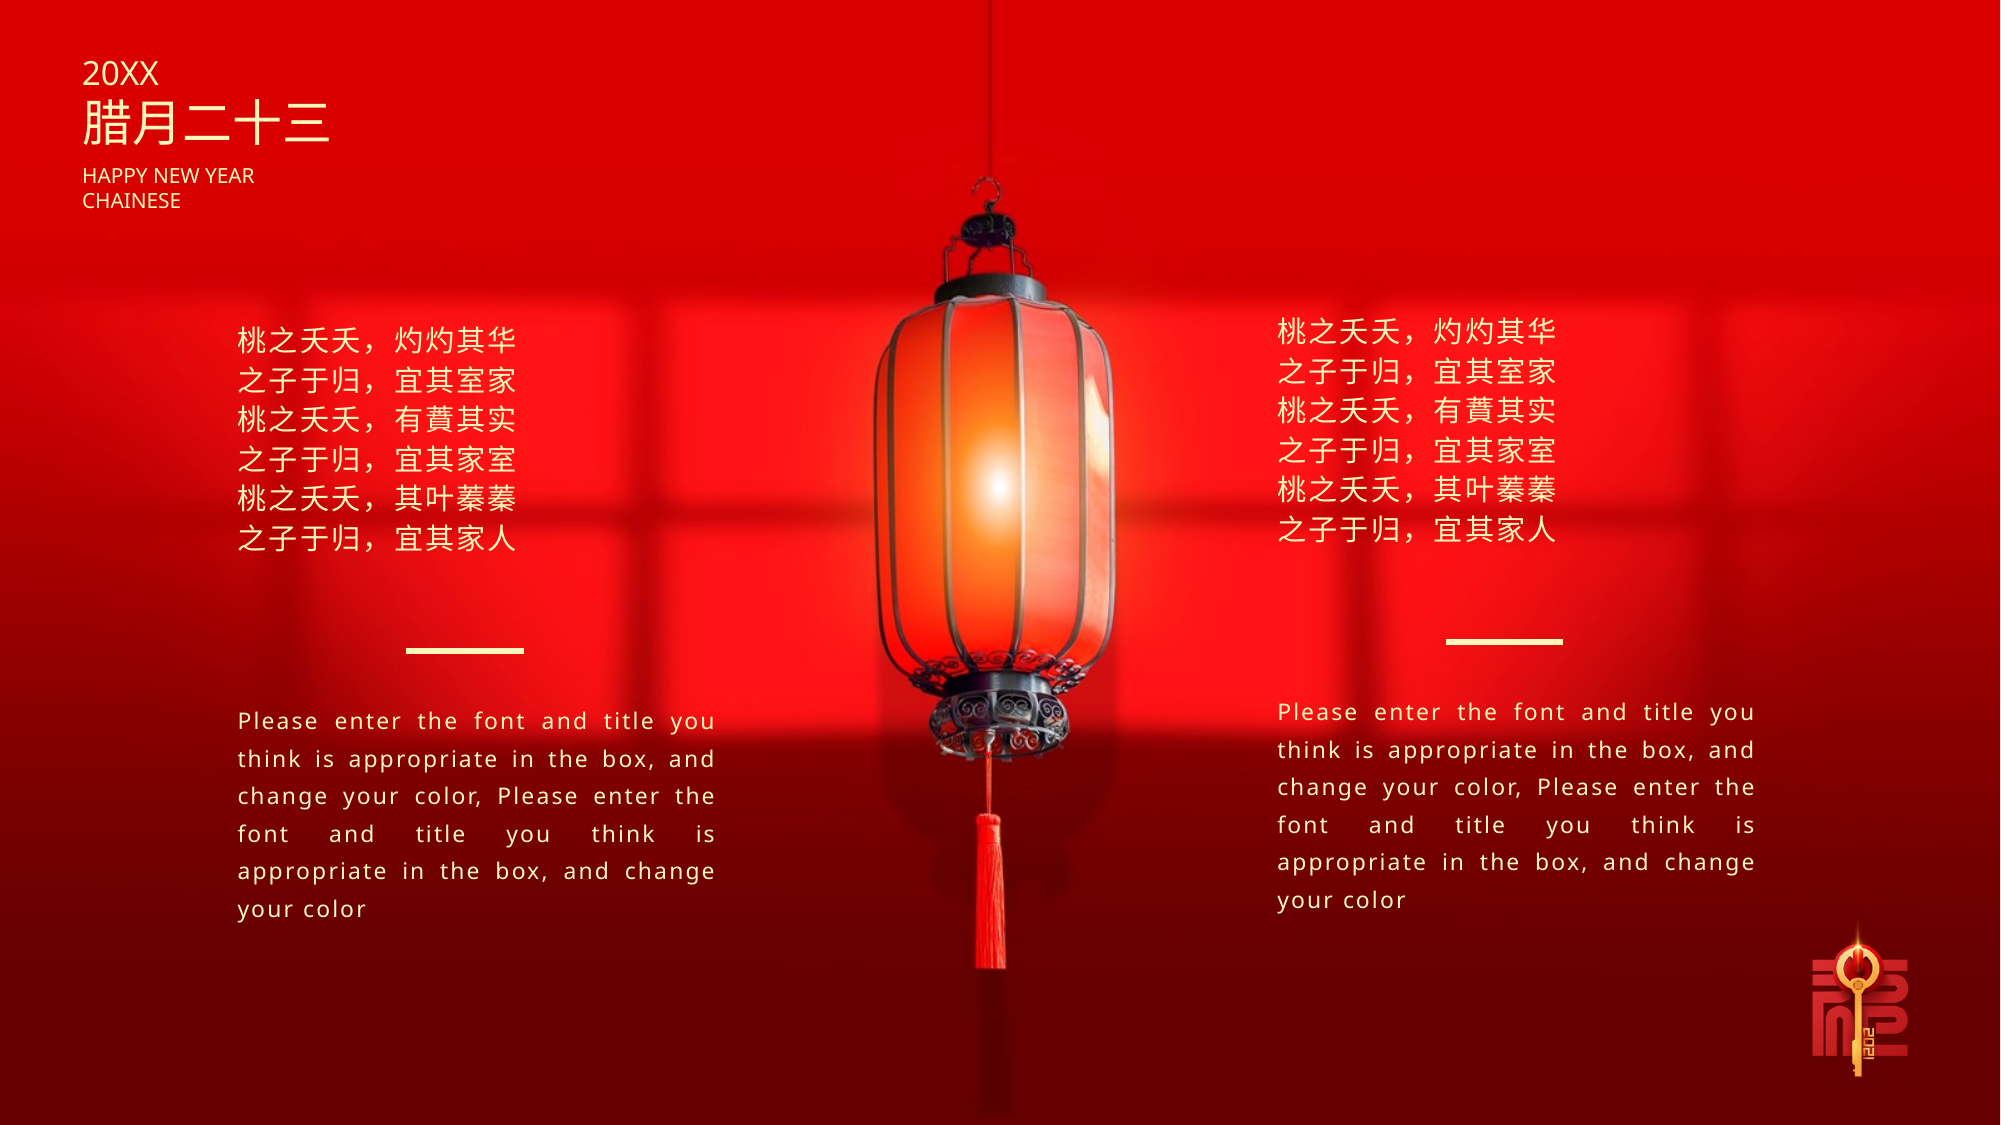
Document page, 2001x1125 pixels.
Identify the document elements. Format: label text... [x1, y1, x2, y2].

text_box Please enter the font and title you think is appropriate in the box, and change your color, Please enter the font and title you think is appropriate in the box, and change your color [1262, 680, 1773, 958]
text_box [66, 44, 373, 221]
text_box Please enter the font and title you think is appropriate in the box, and change your color, Please enter the font and title you think is appropriate in the box, and change your color [222, 689, 733, 967]
picture [0, 0, 2001, 1125]
text_box 桃之夭夭，灼灼其华 之子于归，宜其室家 桃之夭夭，有蕡其实 之子于归，宜其家室 桃之夭夭，其叶蓁蓁 之子于归，宜其家人 [222, 310, 710, 563]
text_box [1771, 913, 1969, 1100]
text_box 桃之夭夭，灼灼其华 之子于归，宜其室家 桃之夭夭，有蕡其实 之子于归，宜其家室 桃之夭夭，其叶蓁蓁 之子于归，宜其家人 [1262, 301, 1750, 554]
